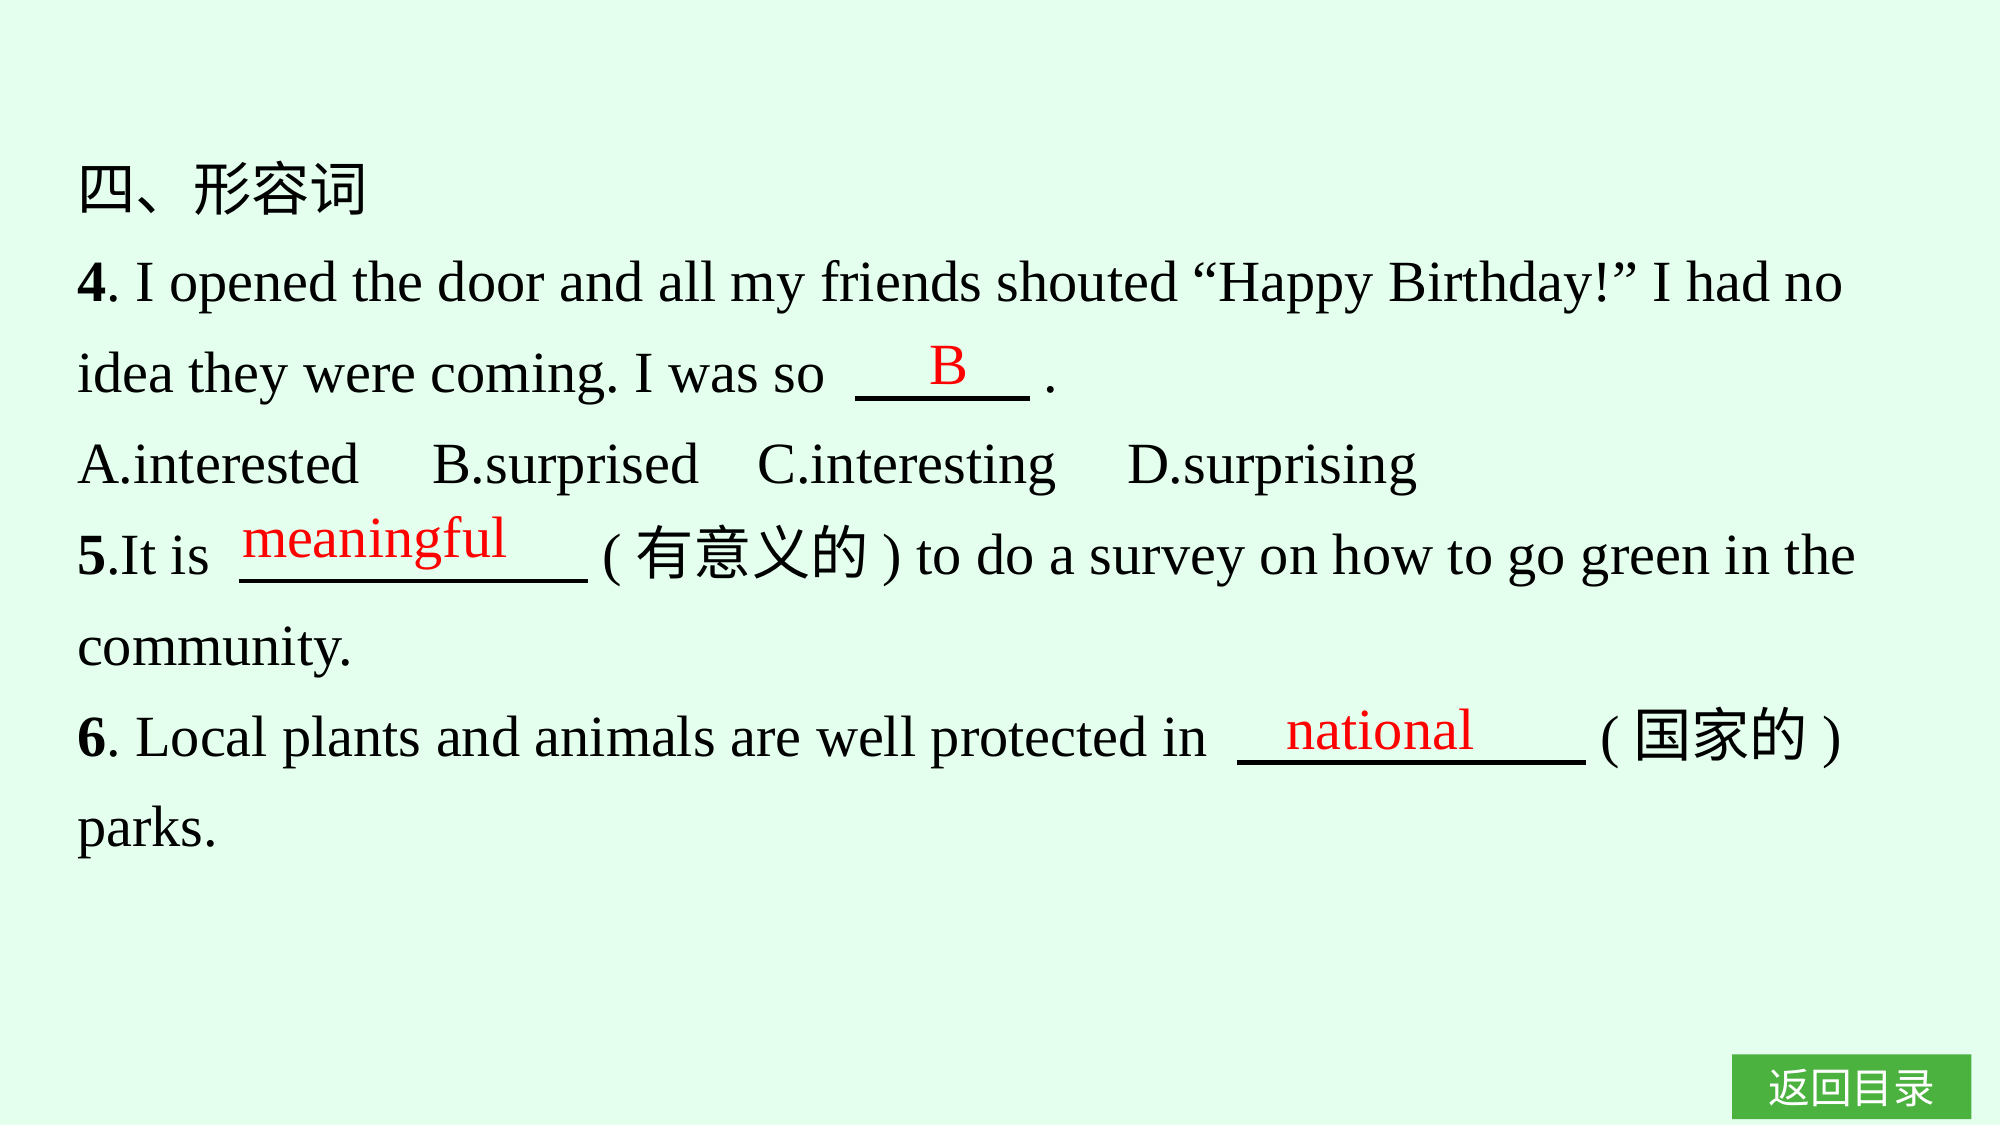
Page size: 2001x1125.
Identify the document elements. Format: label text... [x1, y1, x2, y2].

text_box 四、形容词 4. I opened the door and all my friends shouted “Happy Birthday!” I had no idea they were coming. I was so . A.interested B.surprised C.interesting D.surprising 5.It is (有意义的) to do a survey on how to go green in the community. 6. Local plants and animals are well protected in (国家的) parks. [62, 123, 1938, 866]
text_box meaningful [227, 491, 523, 577]
text_box B [914, 318, 983, 404]
text_box national [1271, 683, 1490, 769]
